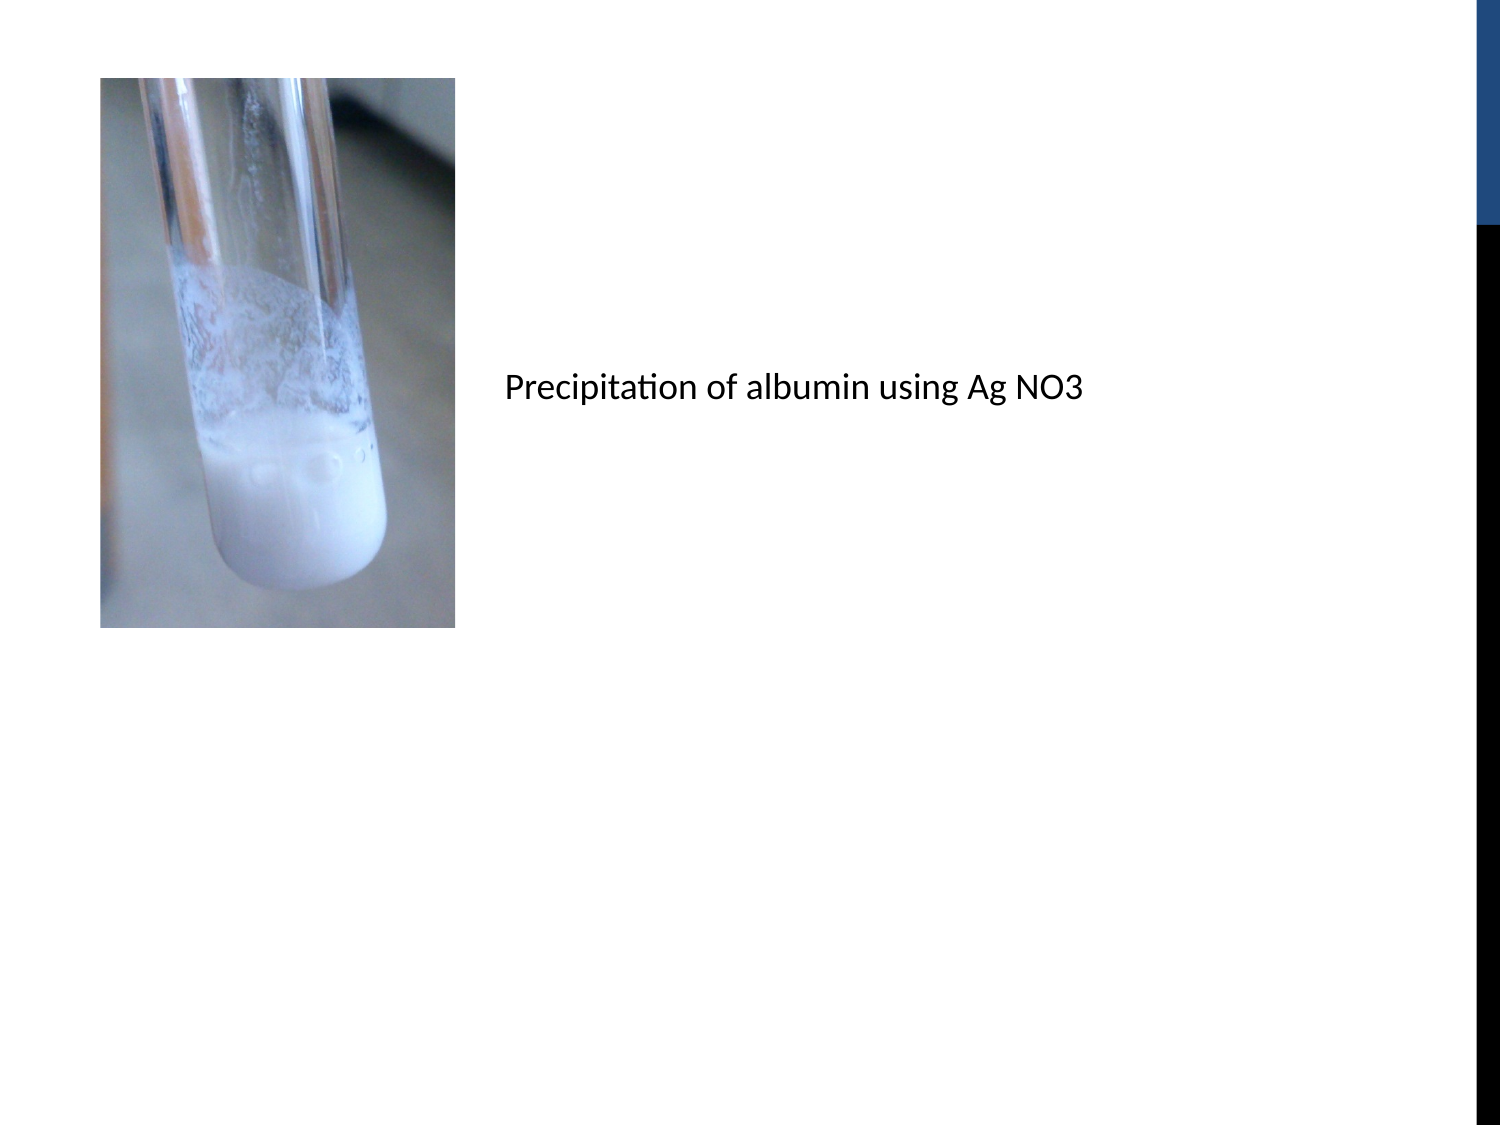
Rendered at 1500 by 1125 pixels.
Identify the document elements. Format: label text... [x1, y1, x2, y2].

text_box Precipitation of albumin using Ag NO3 [490, 354, 1500, 415]
picture [99, 77, 456, 629]
